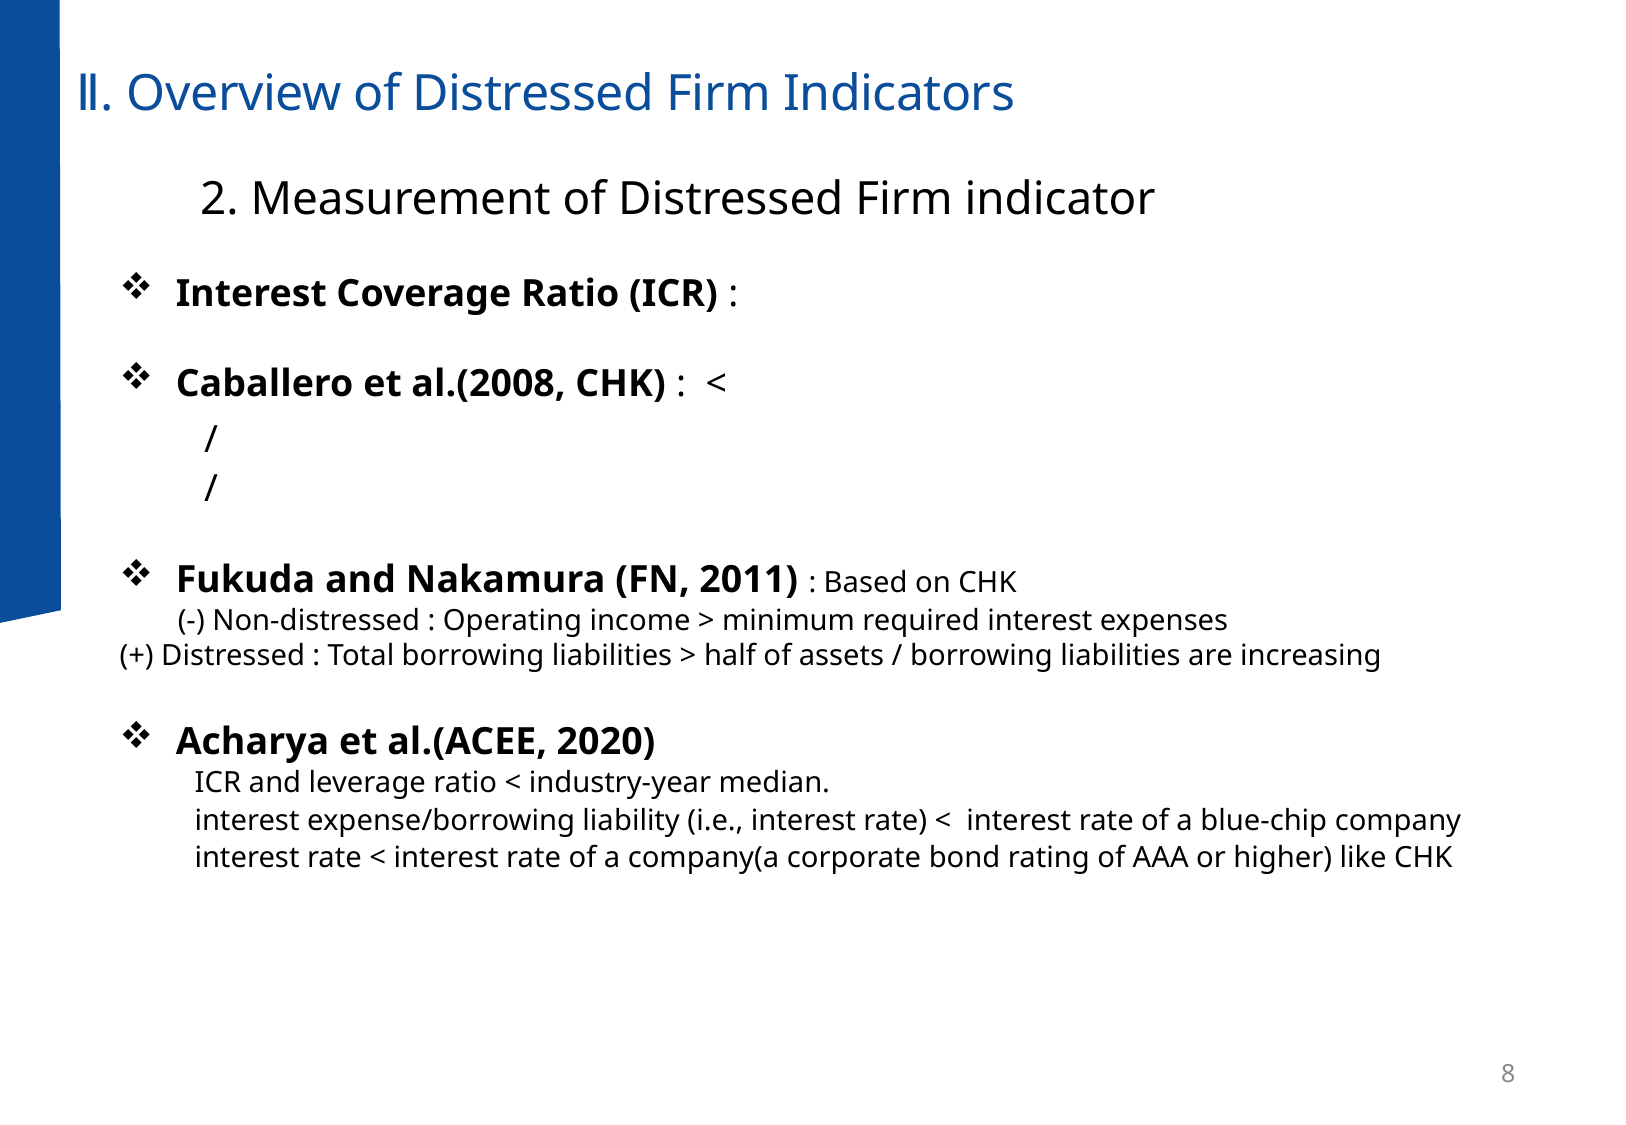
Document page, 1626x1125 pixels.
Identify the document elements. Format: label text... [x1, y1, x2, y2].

title Ⅱ. Overview of Distressed Firm Indicators [73, 58, 1582, 249]
slide_number 8 [1495, 1053, 1538, 1125]
